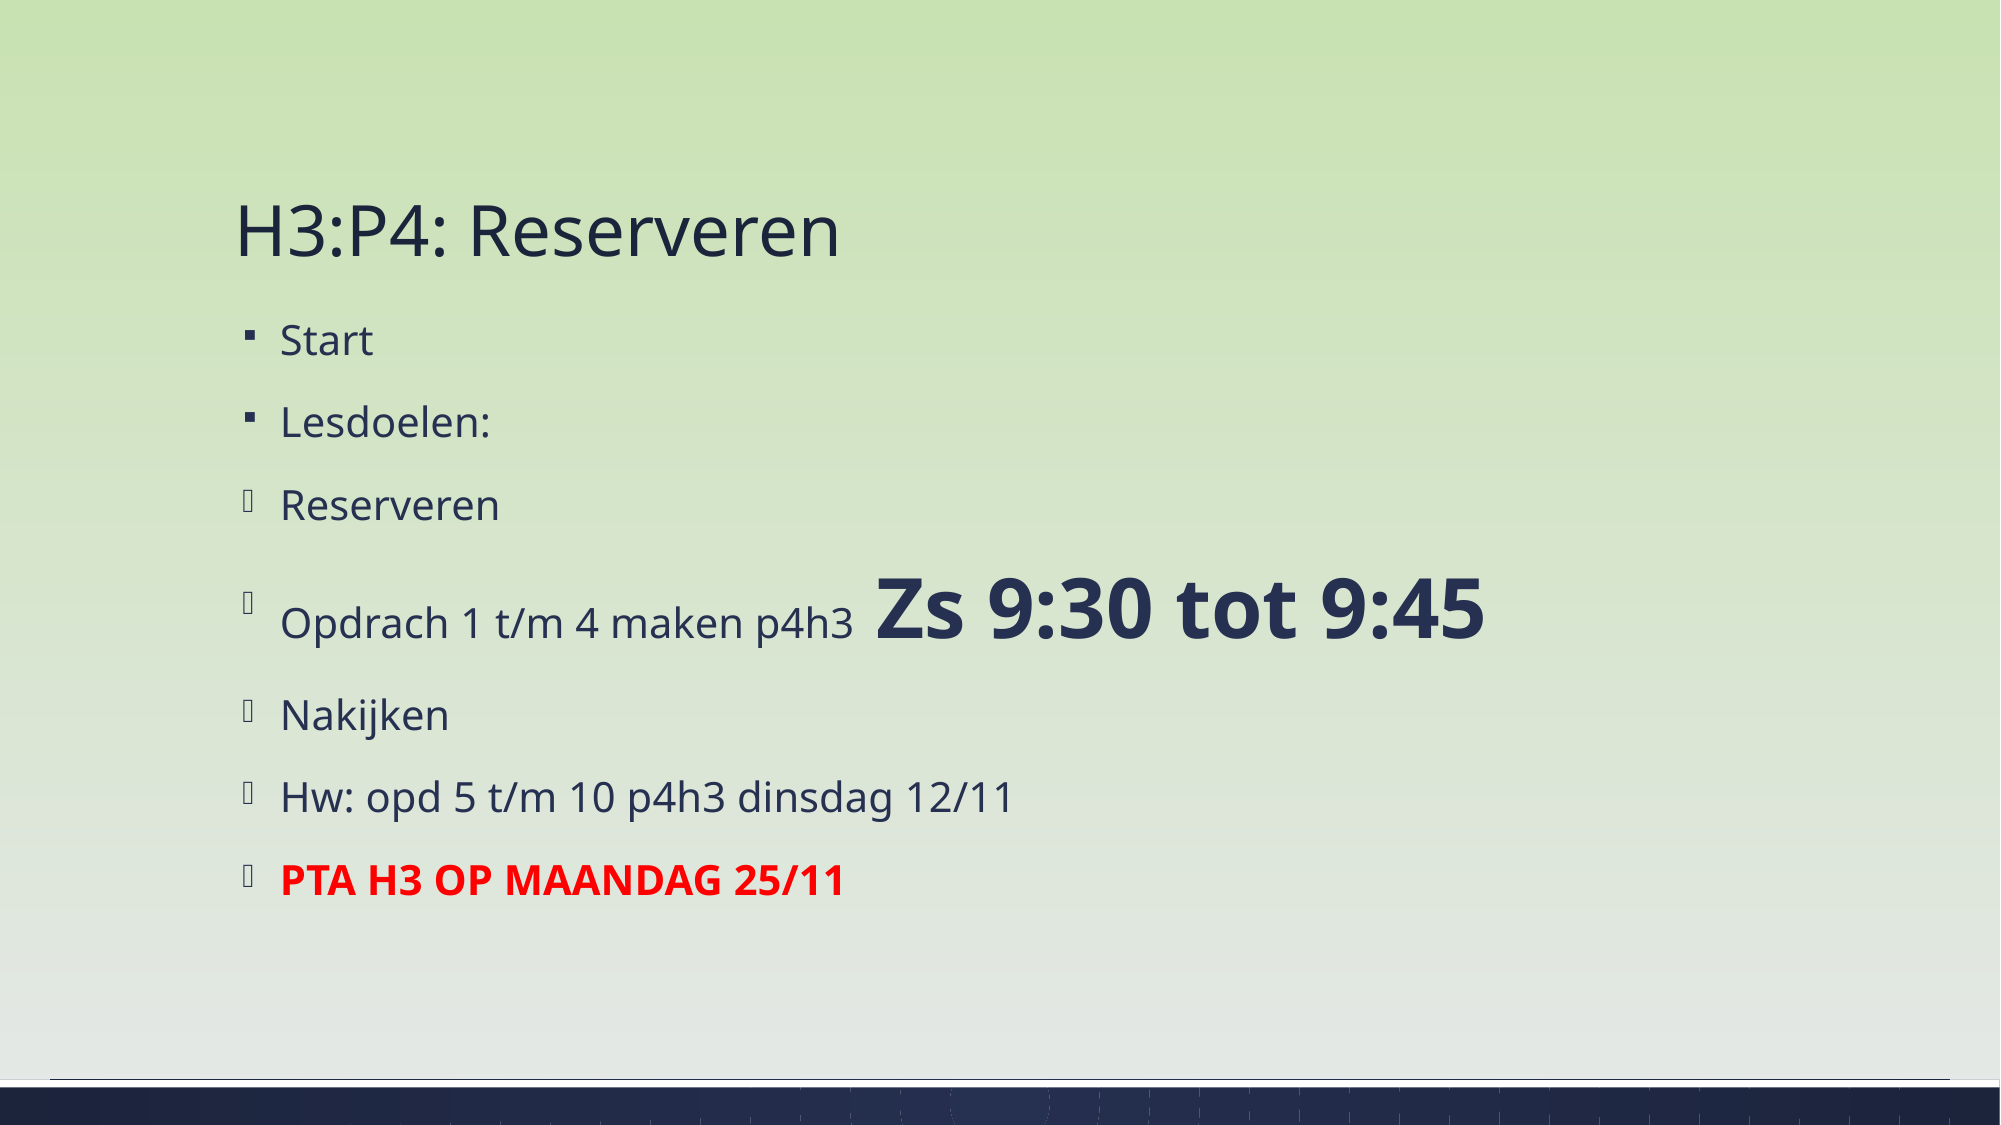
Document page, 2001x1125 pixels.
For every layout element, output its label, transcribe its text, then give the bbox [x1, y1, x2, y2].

title H3:P4: Reserveren [219, 76, 1780, 279]
list Start Lesdoelen: Reserveren Opdrach 1 t/m 4 maken p4h3 Zs 9:30 tot 9:45 Nakijken Hw: opd 5 t/m 10 p4h3 dinsdag 12/11 PTA H3 OP MAANDAG 25/11 [219, 311, 1780, 990]
